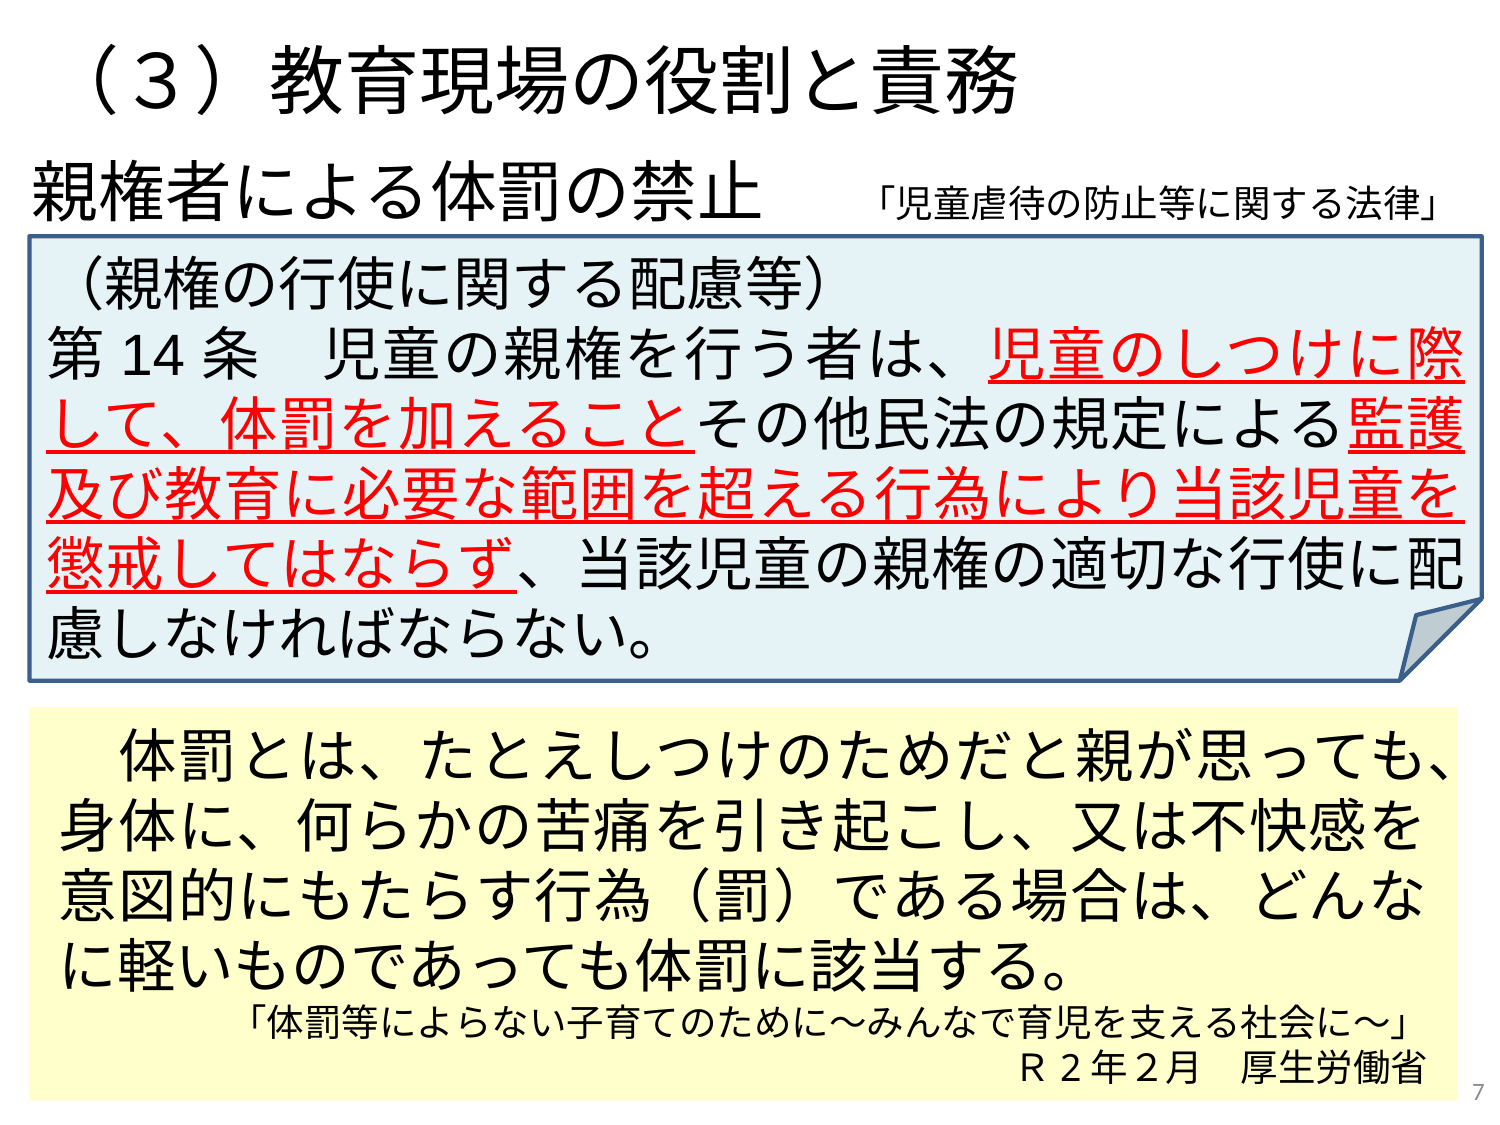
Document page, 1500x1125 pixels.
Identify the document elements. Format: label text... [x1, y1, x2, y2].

slide_number 7 [1149, 1060, 1500, 1121]
text_box （親権の行使に関する配慮等） 第14条 児童の親権を行う者は、児童のしつけに際して、体罰を加えることその他民法の規定による監護及び教育に必要な範囲を超える行為により当該児童を懲戒してはならず、当該児童の親権の適切な行使に配慮しなければならない。 [32, 239, 1479, 675]
text_box 「児童虐待の防止等に関する法律」 [843, 173, 1473, 233]
title （３）教育現場の役割と責務 [29, 30, 1453, 126]
text_box 体罰とは、たとえしつけのためだと親が思っても、身体に、何らかの苦痛を引き起こし、又は不快感を意図的にもたらす行為（罰）である場合は、どんなに軽いものであっても体罰に該当する。 「体罰等によらない子育てのために～みんなで育児を支える社会に～」 Ｒ2年２月 厚生労働省 [29, 707, 1458, 1101]
text_box [27, 234, 1484, 683]
text_box 親権者による体罰の禁止 [17, 141, 779, 237]
